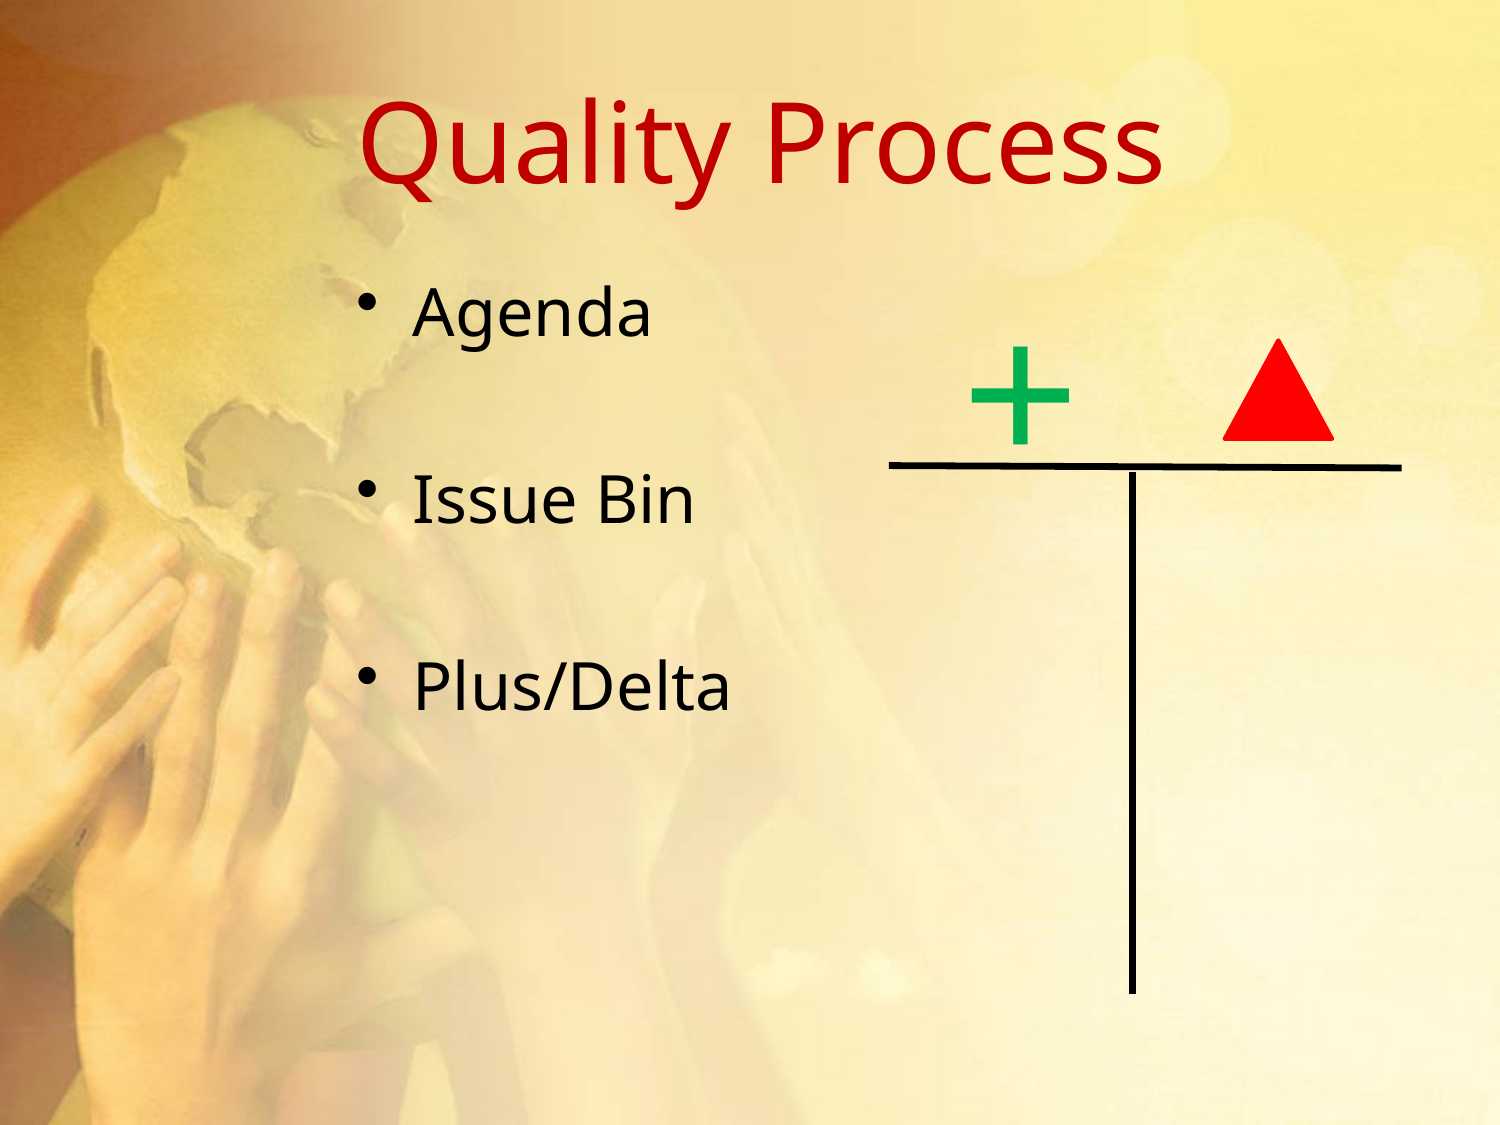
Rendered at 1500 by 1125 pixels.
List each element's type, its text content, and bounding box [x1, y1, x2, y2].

picture [0, 0, 1500, 1125]
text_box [888, 254, 1402, 995]
title Quality Process [340, 44, 1466, 233]
list Agenda Issue Bin Plus/Delta [340, 262, 1466, 1006]
